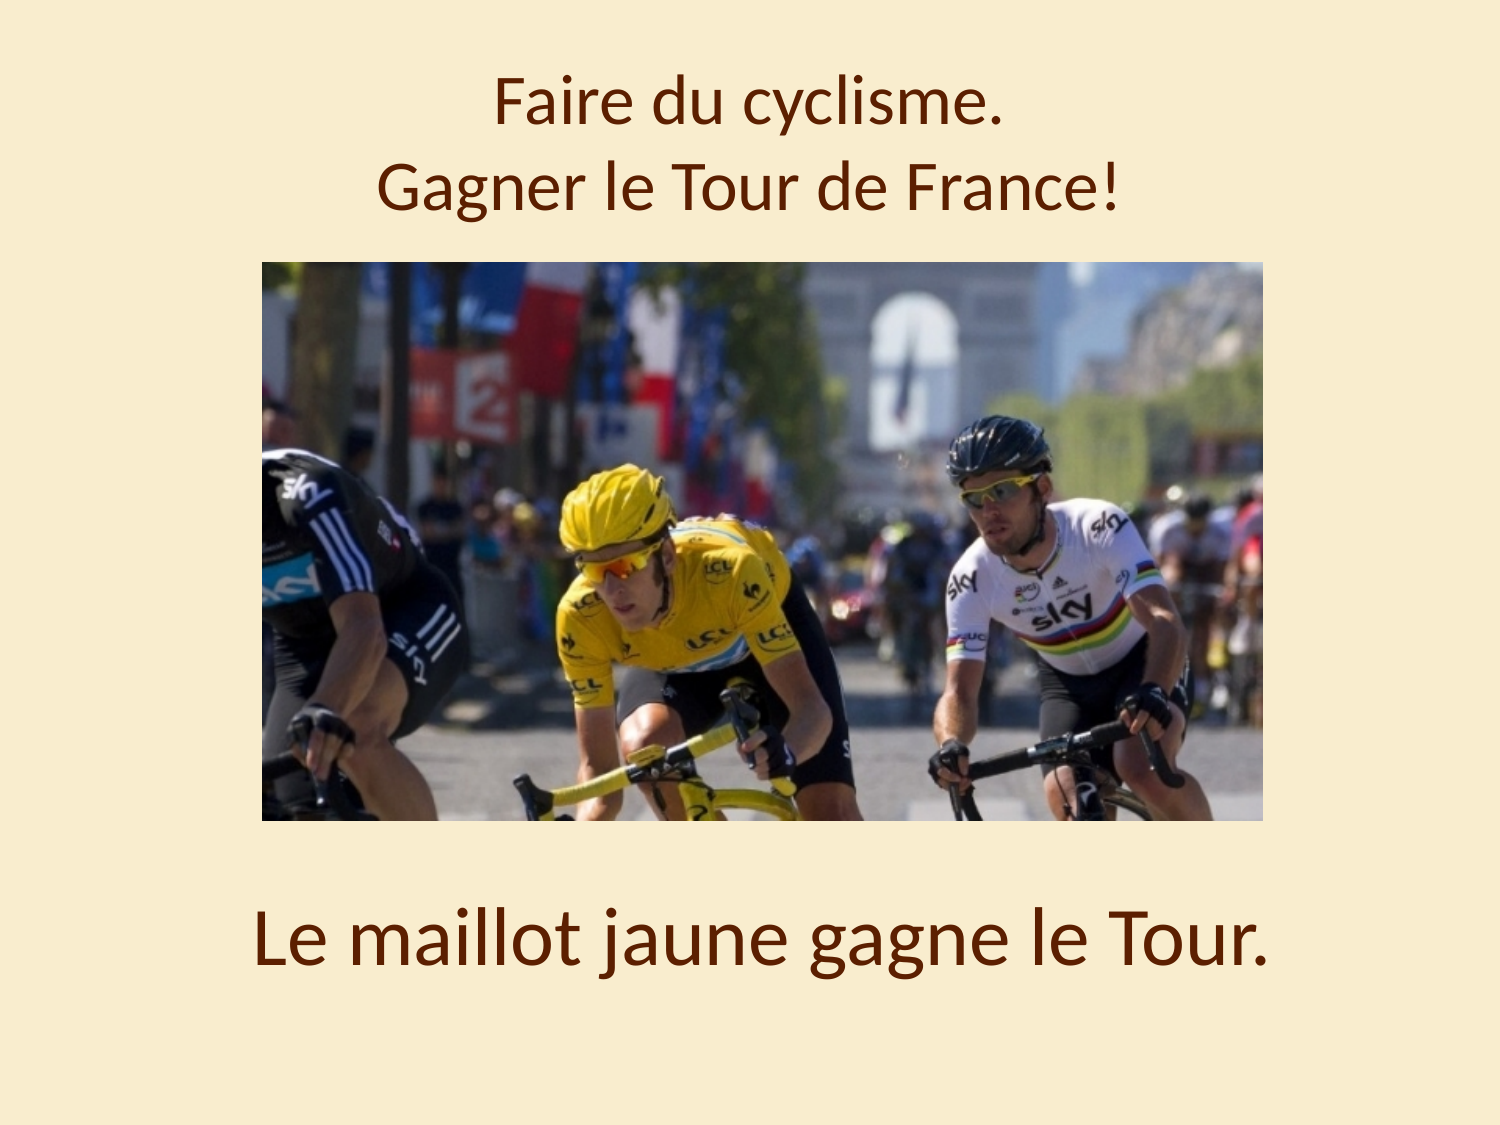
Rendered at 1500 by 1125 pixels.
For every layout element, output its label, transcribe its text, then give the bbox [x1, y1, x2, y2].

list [262, 262, 1263, 821]
title Faire du cyclisme. Gagner le Tour de France! [75, 45, 1425, 233]
text_box Le maillot jaune gagne le Tour. [162, 875, 1363, 990]
